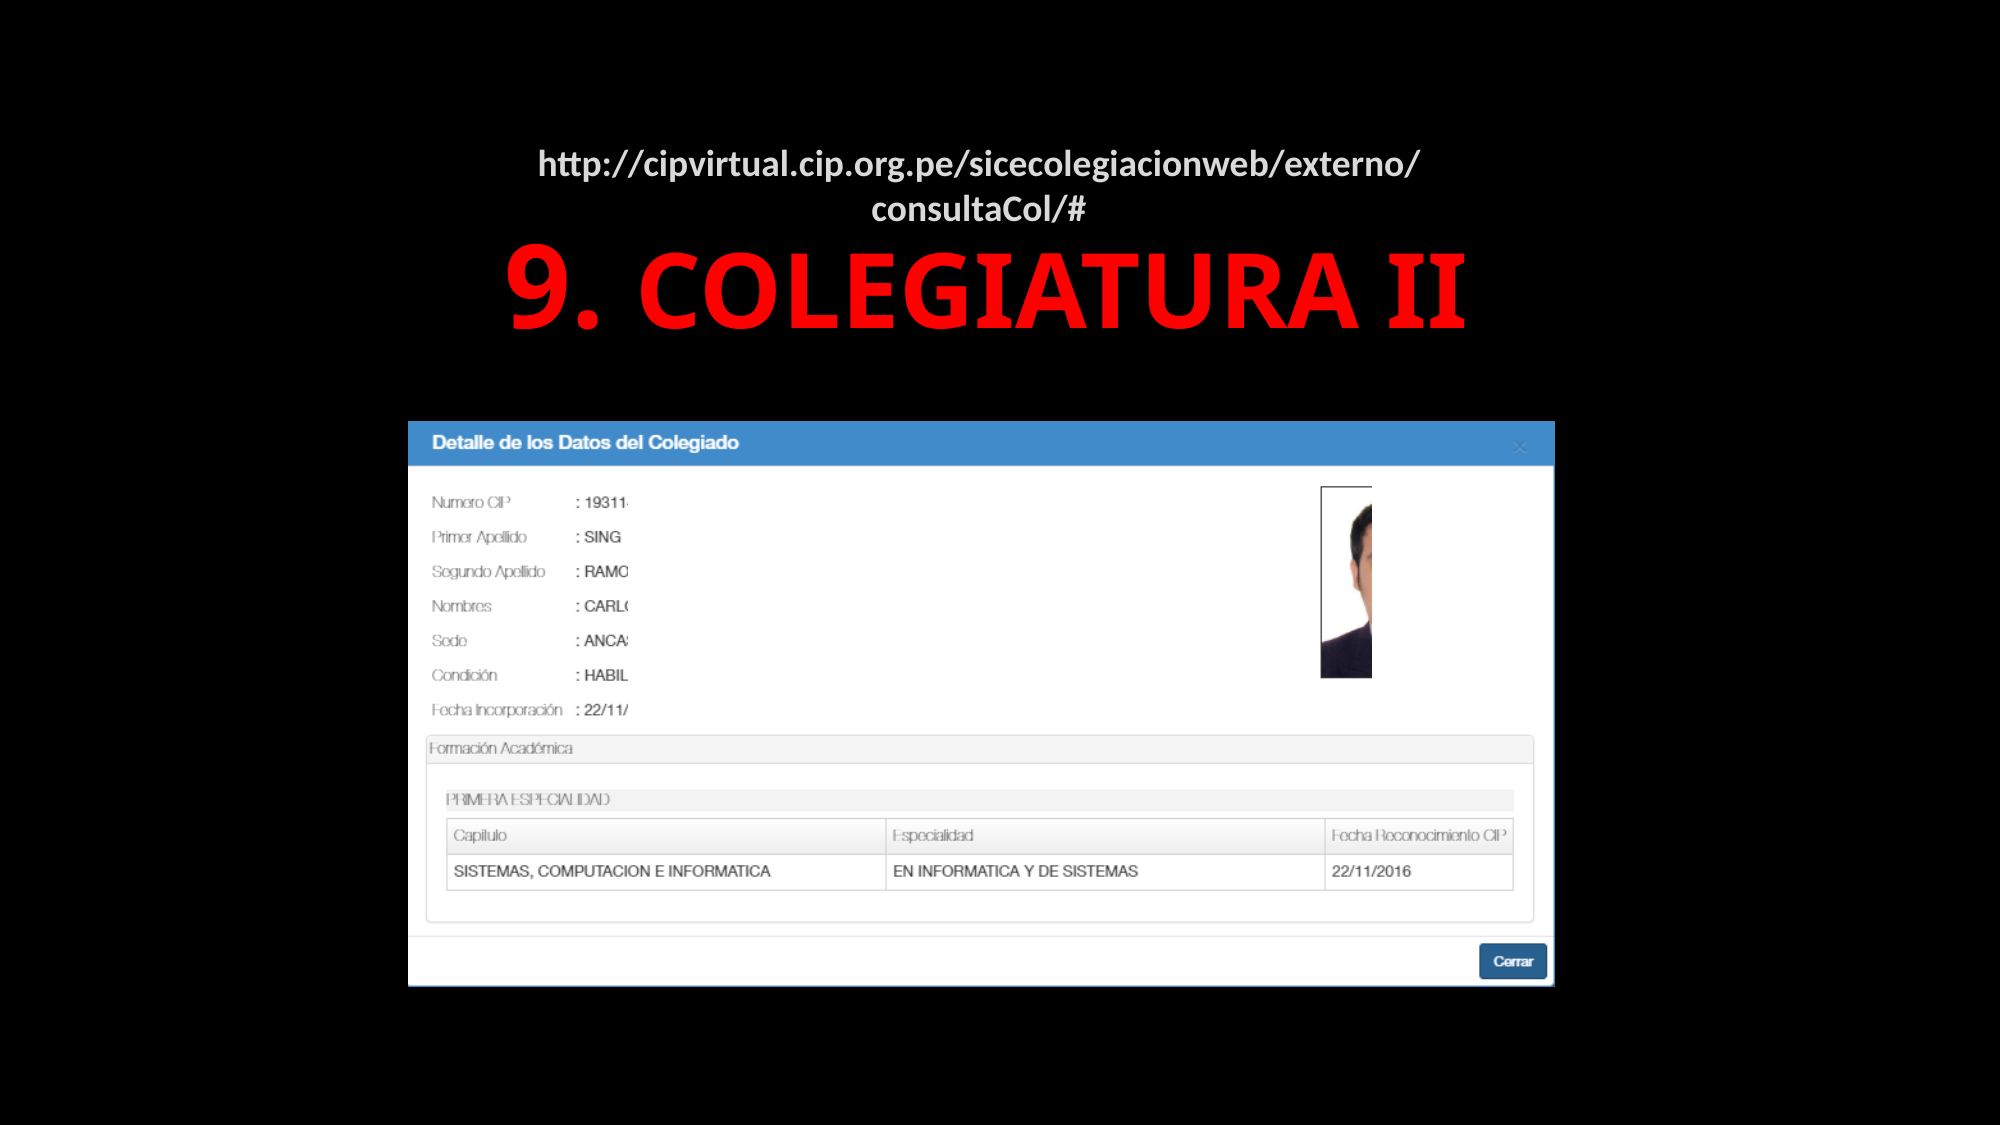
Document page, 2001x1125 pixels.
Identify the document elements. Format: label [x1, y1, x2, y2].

text_box [408, 421, 1555, 987]
picture [0, 0, 2000, 1125]
